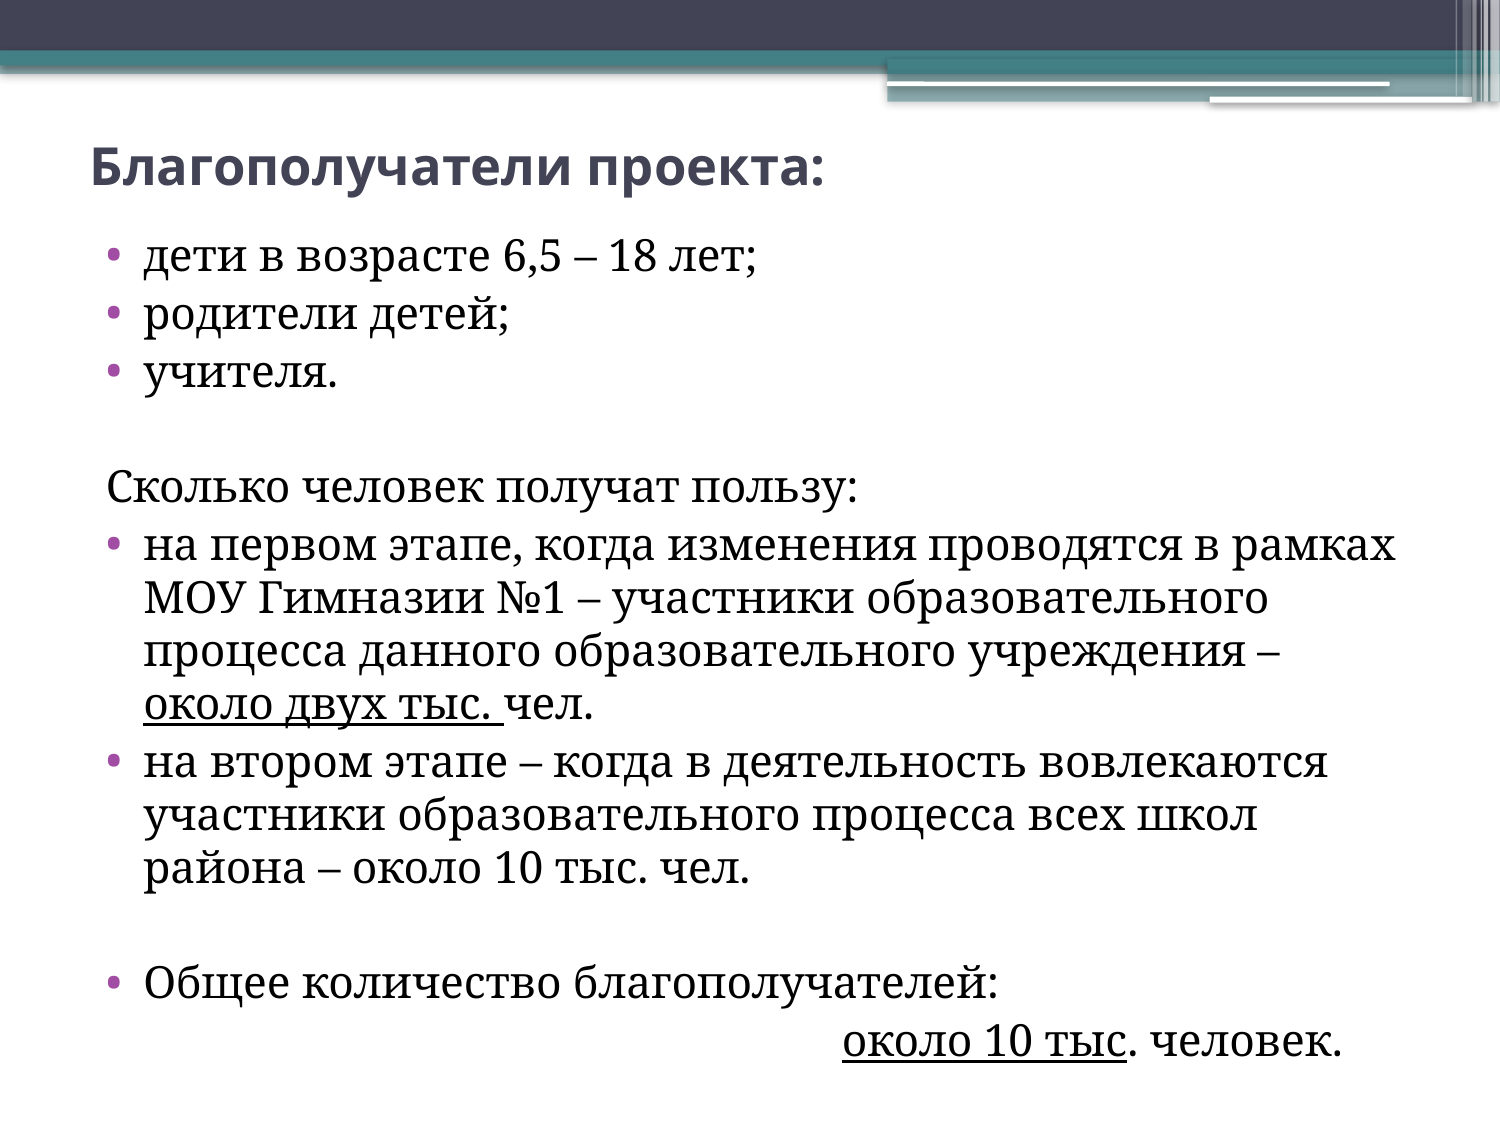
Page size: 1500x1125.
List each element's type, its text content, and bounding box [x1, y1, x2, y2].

title Благополучатели проекта: [75, 125, 1425, 219]
list дети в возрасте 6,5 – 18 лет; родители детей; учителя. Сколько человек получат пользу: на первом этапе, когда изменения проводятся в рамках МОУ Гимназии №1 – участники образовательного процесса данного образовательного учреждения – около двух тыс. чел. на втором этапе – когда в деятельность вовлекаются участники образовательного процесса всех школ района – около 10 тыс. чел. Общее количество благополучателей: около 10 тыс. человек. [75, 219, 1425, 1079]
